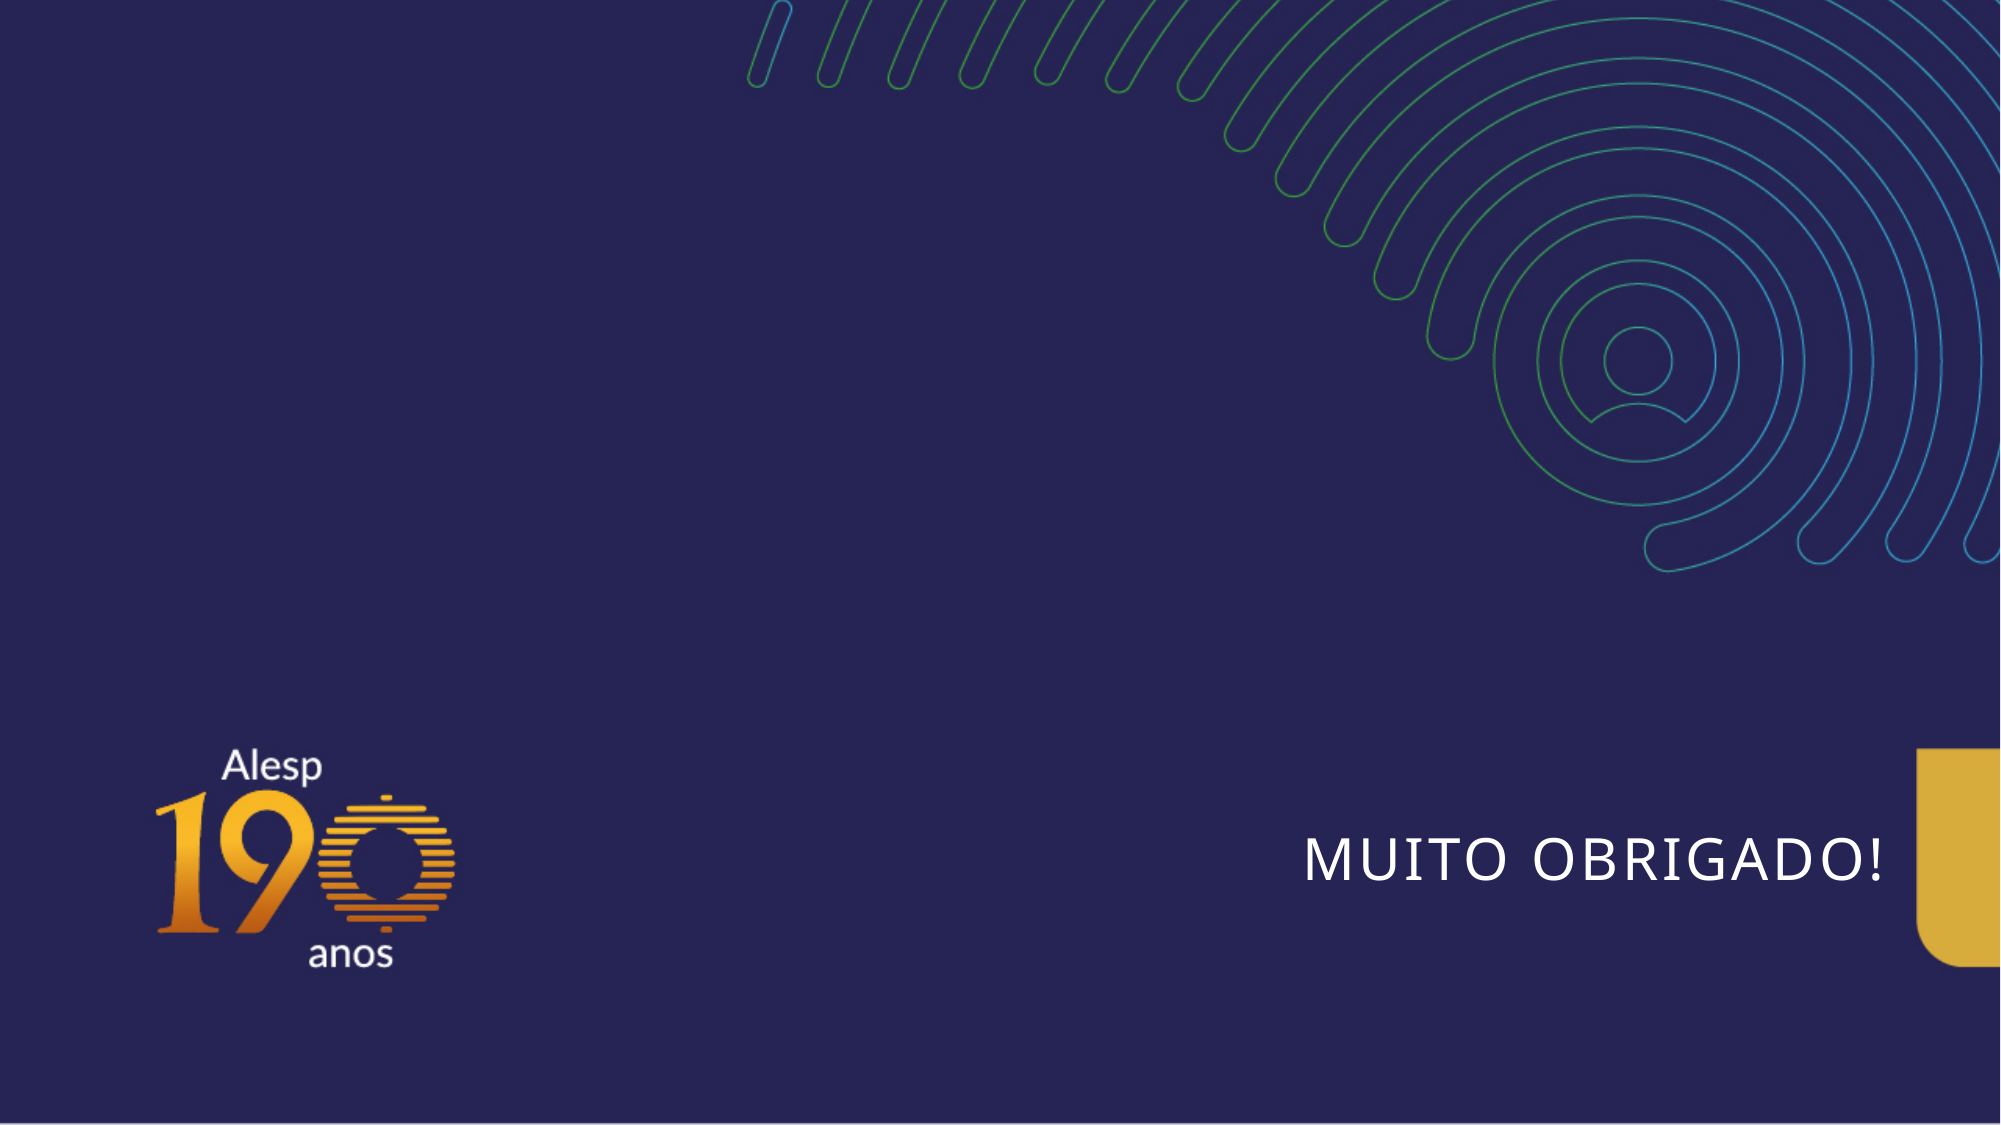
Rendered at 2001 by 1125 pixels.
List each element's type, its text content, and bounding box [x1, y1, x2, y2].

picture [0, 0, 2001, 1125]
text_box MUITO OBRIGADO! [1119, 814, 1900, 900]
